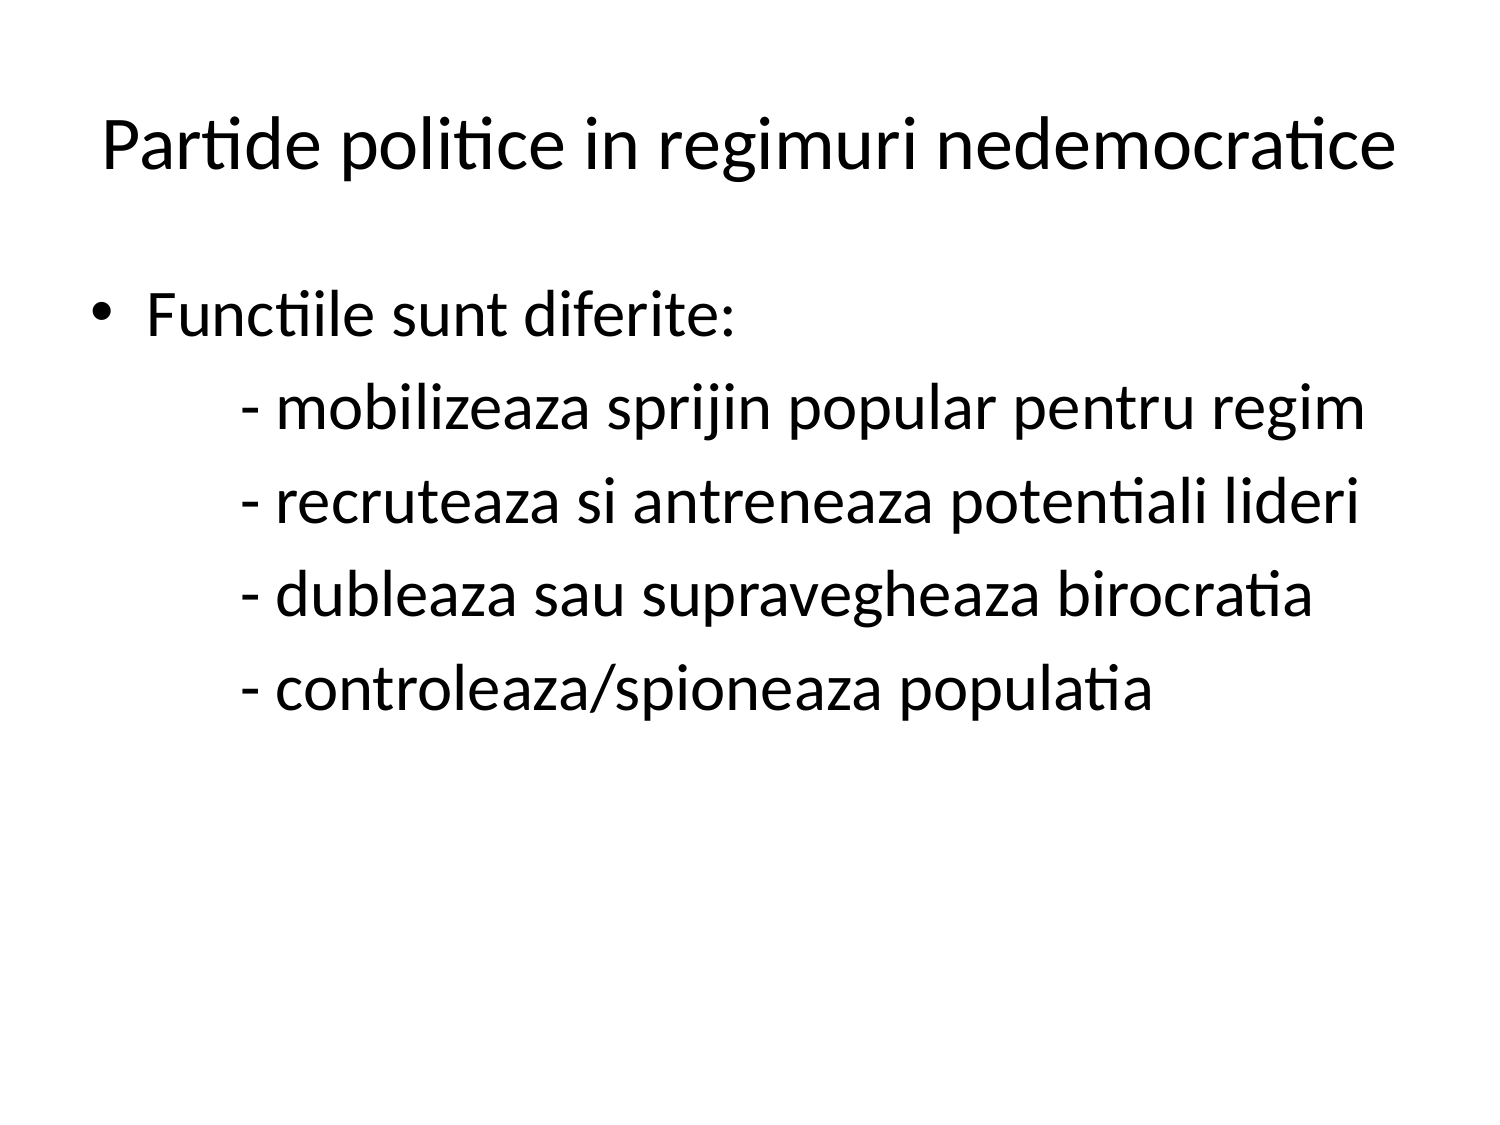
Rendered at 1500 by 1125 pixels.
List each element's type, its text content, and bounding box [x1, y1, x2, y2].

title Partide politice in regimuri nedemocratice [75, 45, 1425, 233]
list Functiile sunt diferite: - mobilizeaza sprijin popular pentru regim - recruteaza si antreneaza potentiali lideri - dubleaza sau supravegheaza birocratia - controleaza/spioneaza populatia [75, 262, 1425, 1005]
